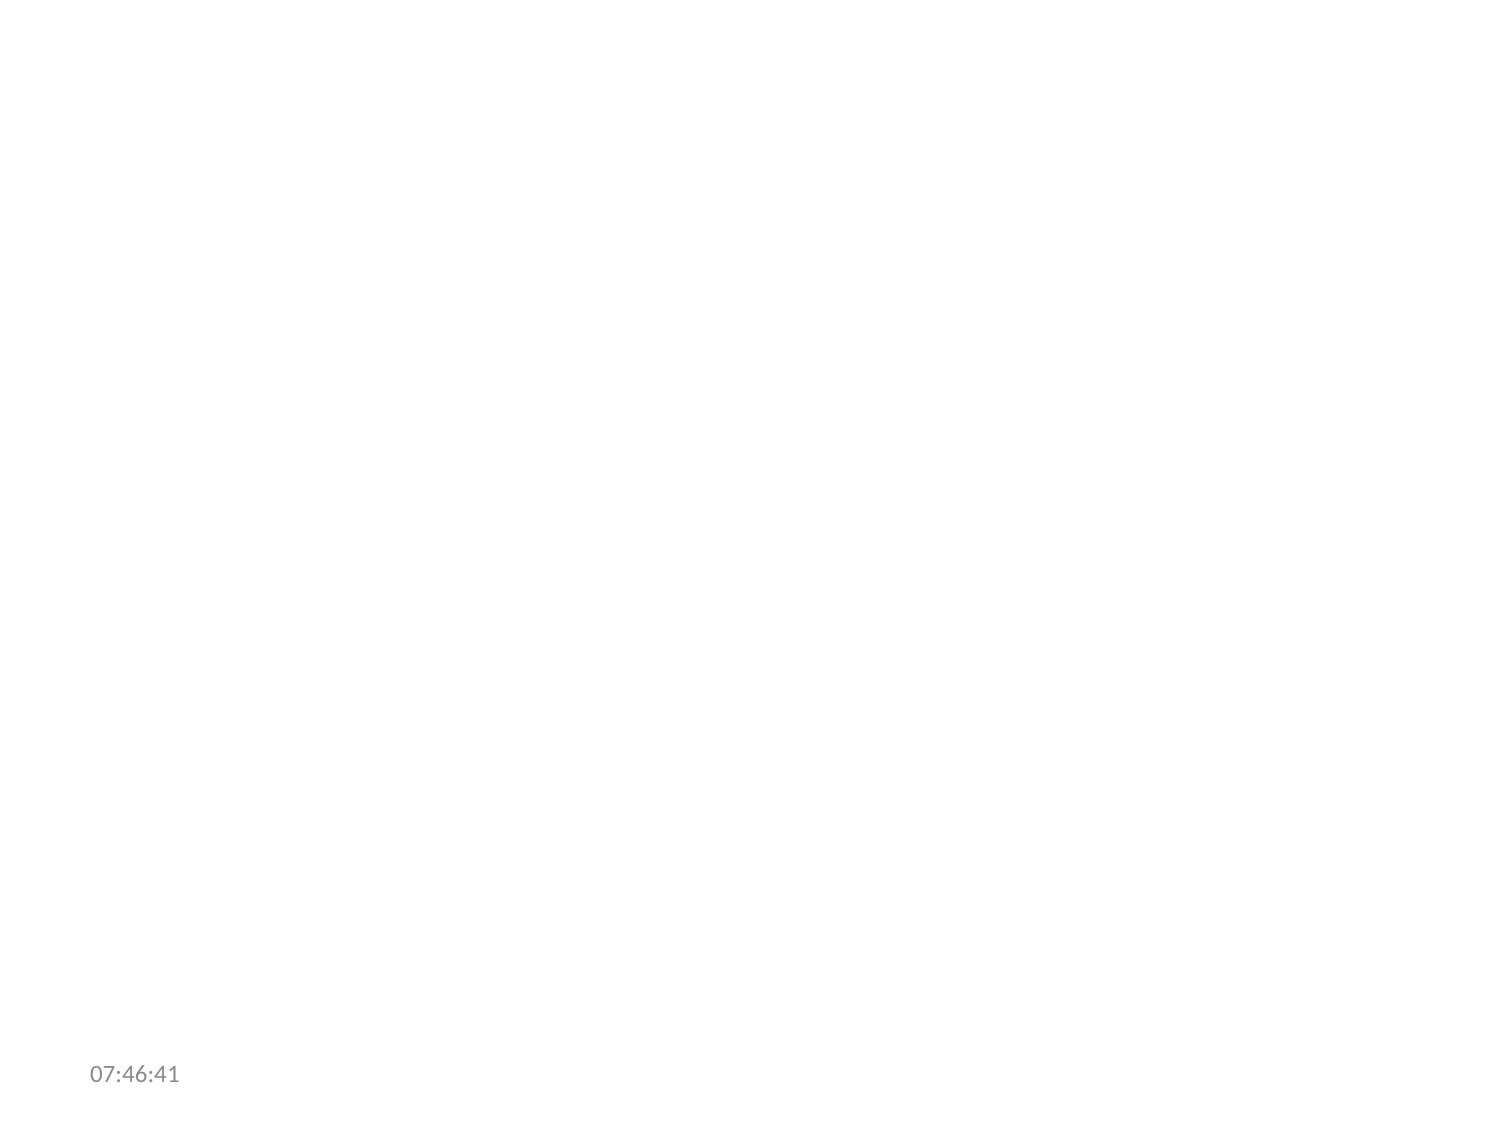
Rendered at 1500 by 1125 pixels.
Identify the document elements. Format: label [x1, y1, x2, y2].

slide_number [75, 1042, 425, 1103]
